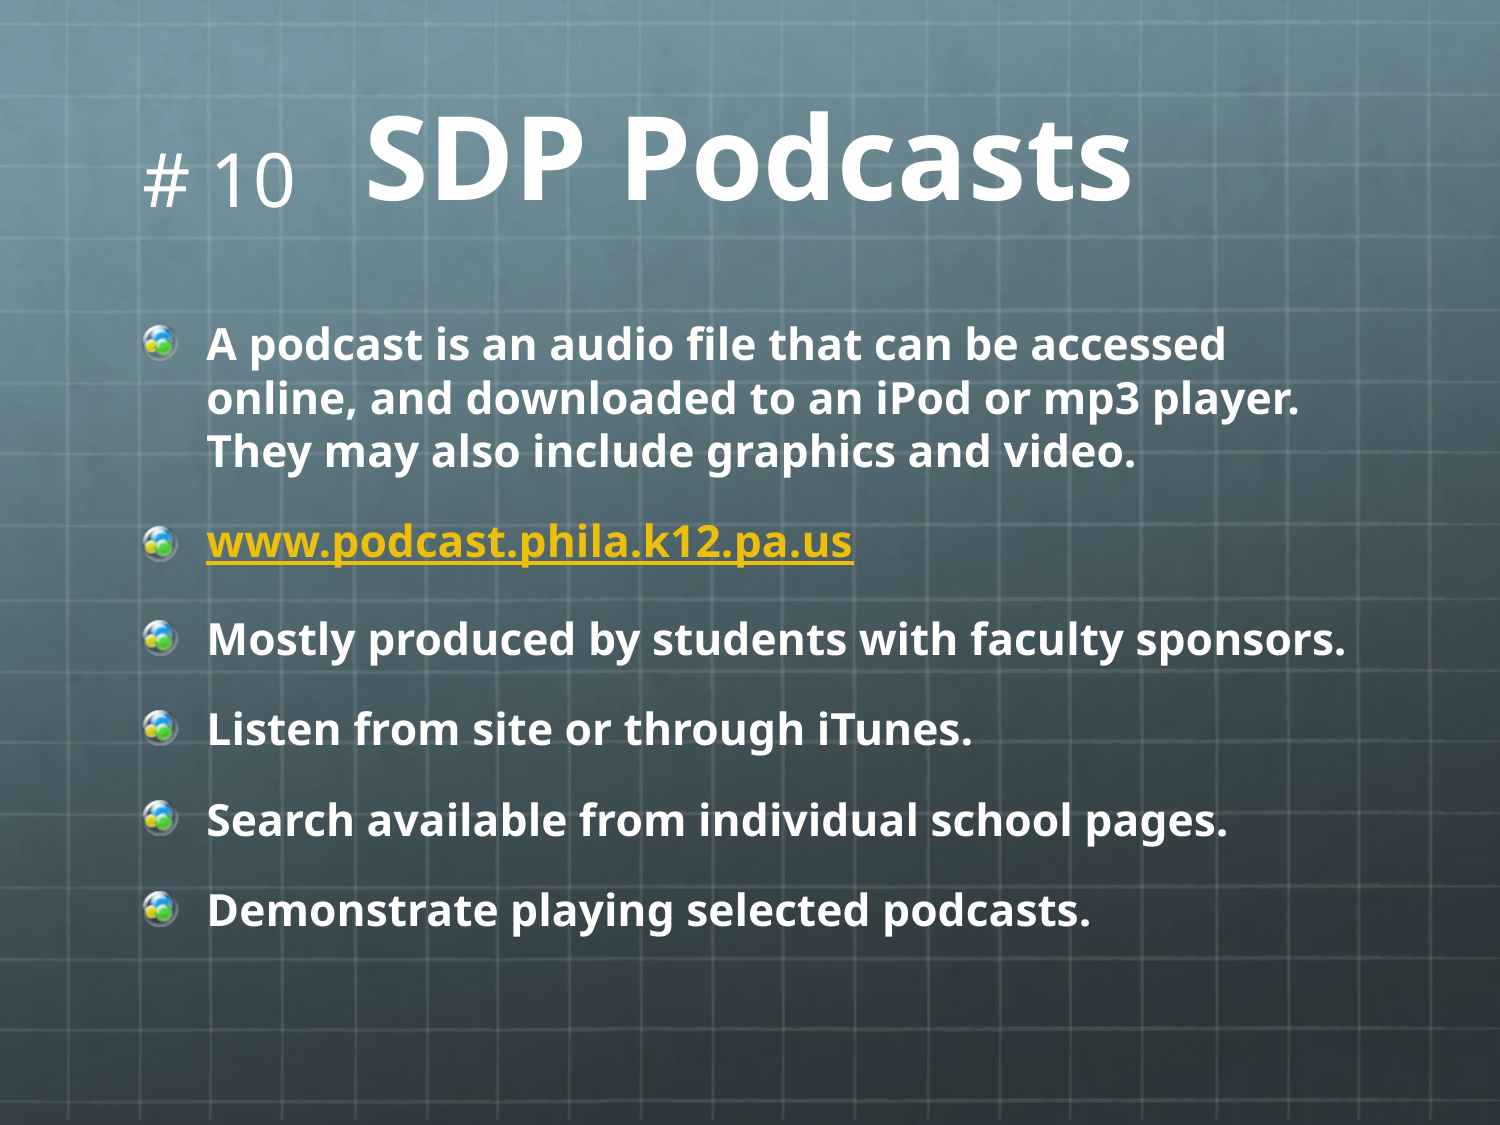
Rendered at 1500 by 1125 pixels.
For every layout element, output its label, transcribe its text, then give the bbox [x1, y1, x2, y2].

text_box # 10 [127, 124, 313, 230]
title SDP Podcasts [127, 17, 1372, 289]
list A podcast is an audio file that can be accessed online, and downloaded to an iPod or mp3 player. They may also include graphics and video. www.podcast.phila.k12.pa.us Mostly produced by students with faculty sponsors. Listen from site or through iTunes. Search available from individual school pages. Demonstrate playing selected podcasts. [127, 308, 1372, 958]
picture [0, 0, 1500, 1125]
